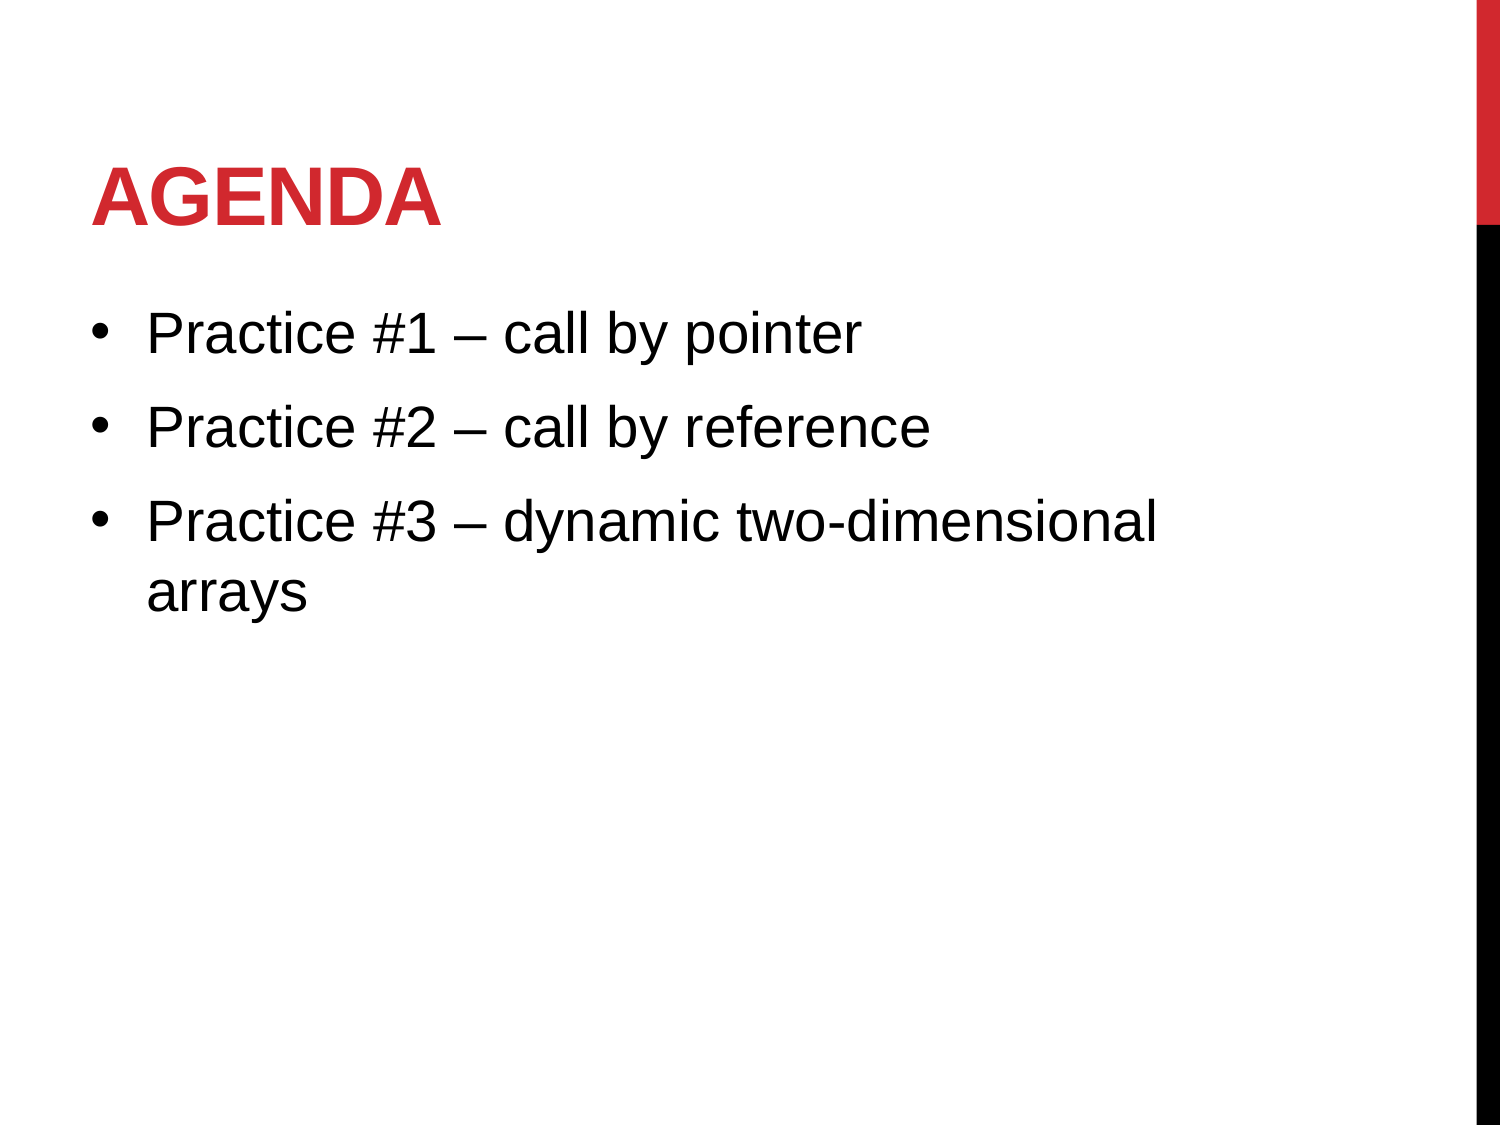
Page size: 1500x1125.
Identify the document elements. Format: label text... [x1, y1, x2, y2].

list Practice #1 – call by pointer Practice #2 – call by reference Practice #3 – dynamic two-dimensional arrays [75, 287, 1325, 1005]
title Agenda [75, 25, 1025, 250]
